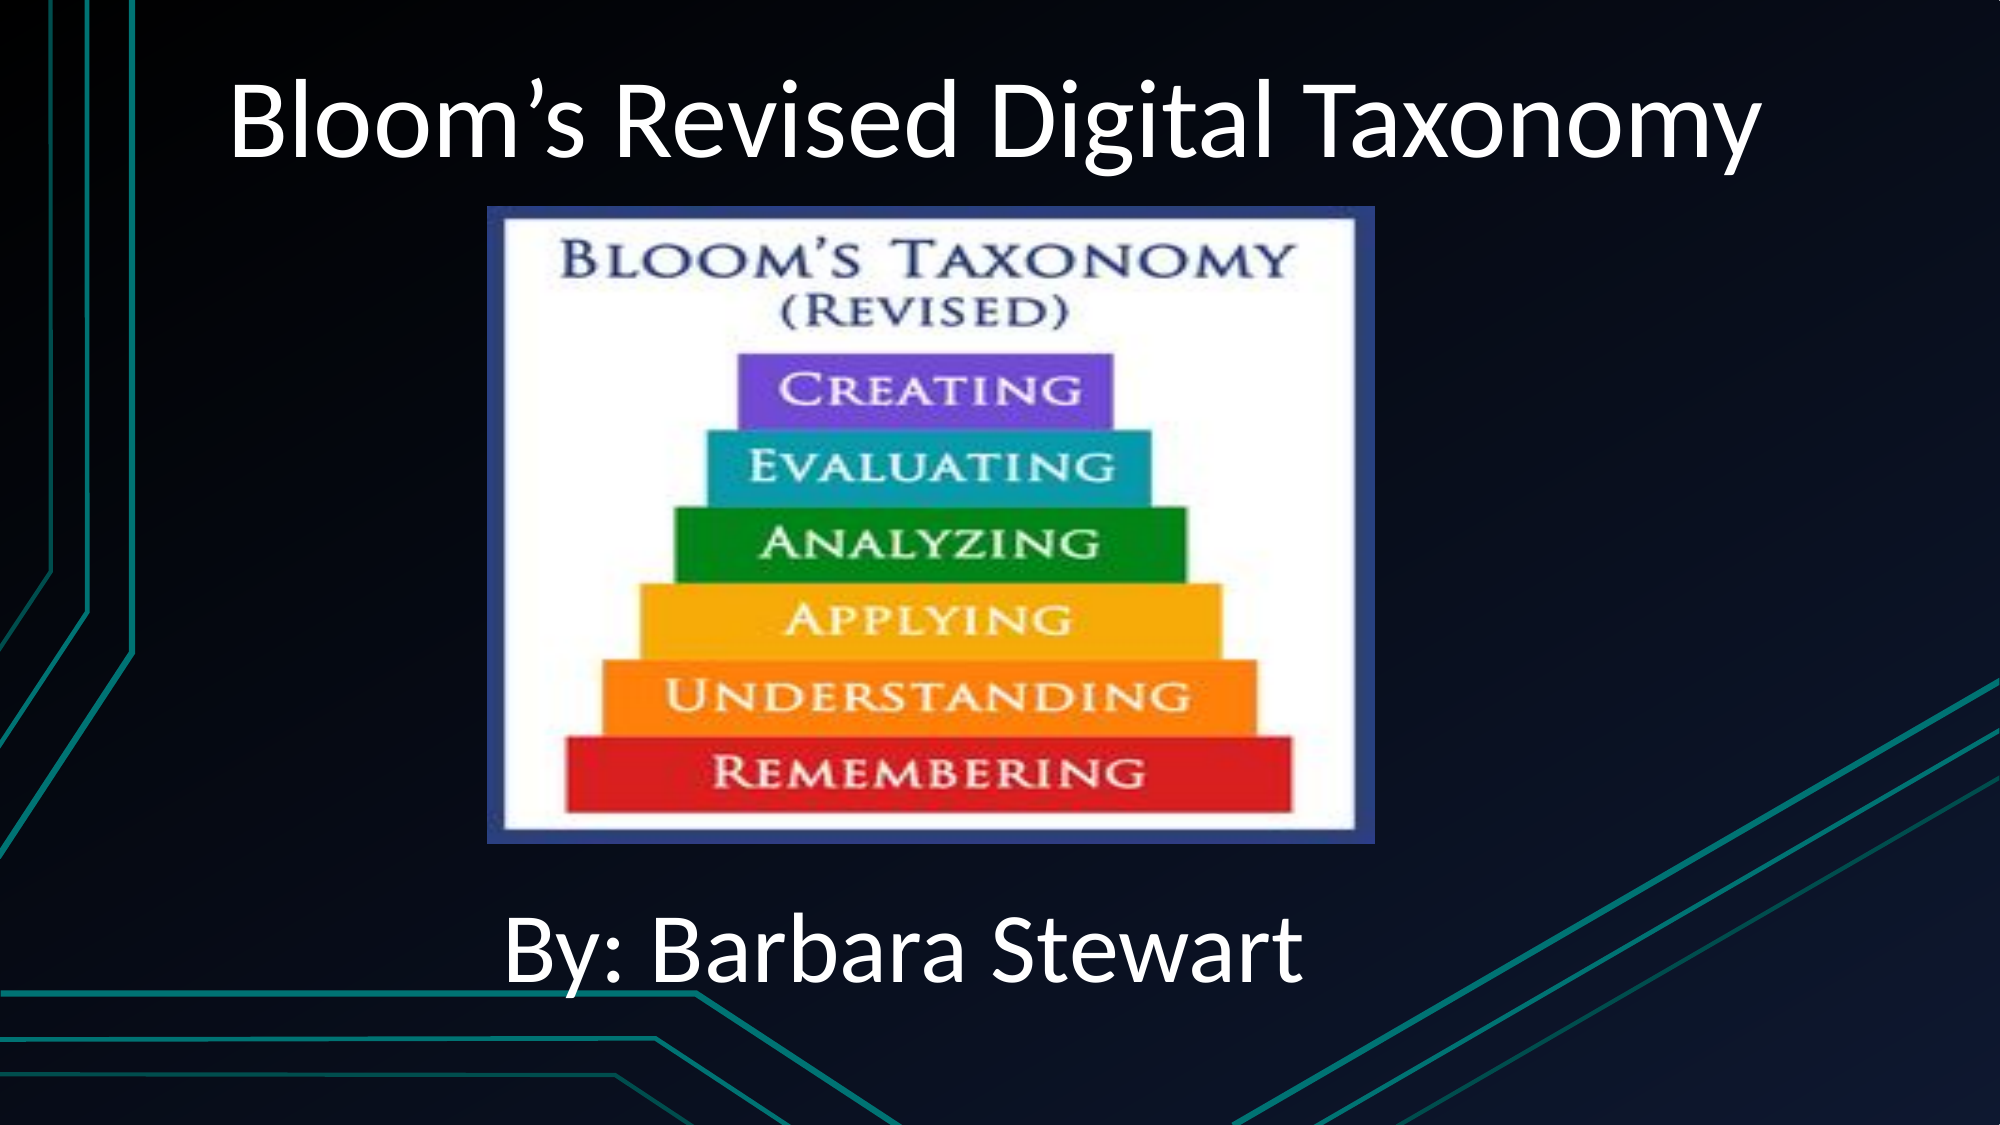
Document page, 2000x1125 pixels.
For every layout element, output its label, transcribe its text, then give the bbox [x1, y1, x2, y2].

picture [486, 206, 1375, 844]
text_box Bloom’s Revised Digital Taxonomy [212, 37, 2000, 188]
text_box By: Barbara Stewart [487, 875, 1350, 1010]
